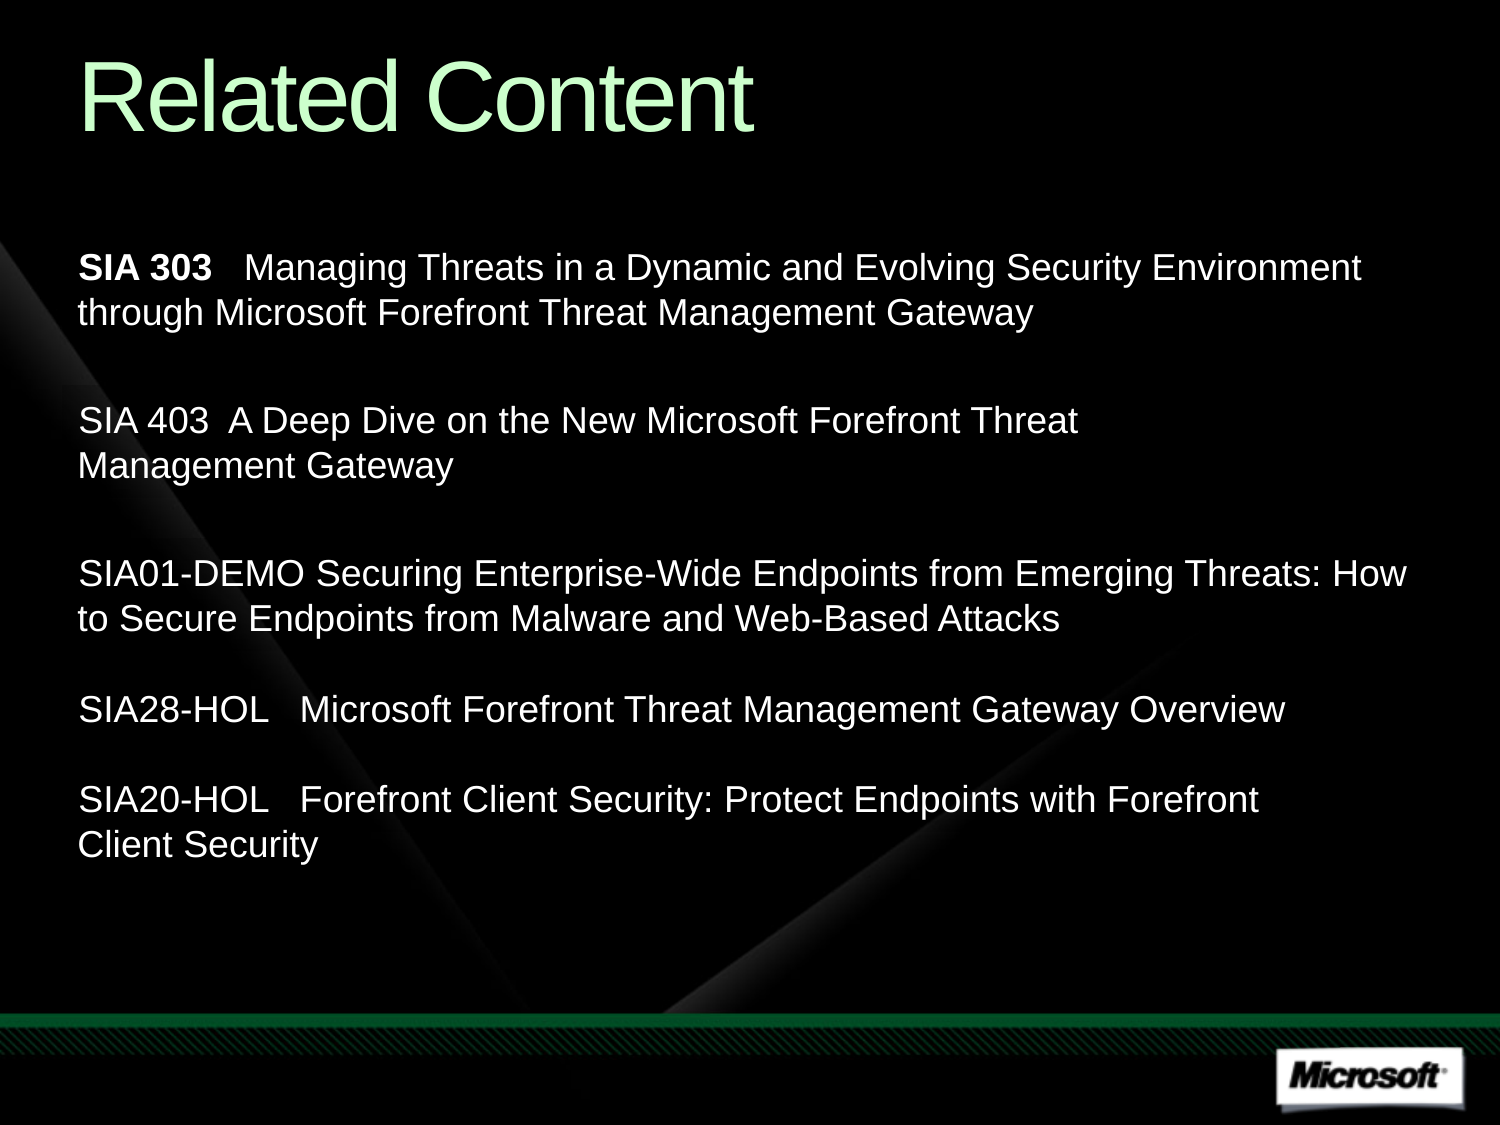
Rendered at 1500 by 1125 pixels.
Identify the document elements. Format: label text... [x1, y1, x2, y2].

list SIA 403 A Deep Dive on the New Microsoft Forefront Threat Management Gateway [62, 384, 1439, 498]
list SIA 303 Managing Threats in a Dynamic and Evolving Security Environment through Microsoft Forefront Threat Management Gateway [62, 231, 1439, 345]
list SIA01-DEMO Securing Enterprise-Wide Endpoints from Emerging Threats: How to Secure Endpoints from Malware and Web-Based Attacks [62, 537, 1439, 651]
picture [0, 0, 1500, 1125]
list SIA28-HOL Microsoft Forefront Threat Management Gateway Overview SIA20-HOL Forefront Client Security: Protect Endpoints with Forefront Client Security [62, 718, 1439, 832]
title Related Content [62, 37, 1437, 147]
